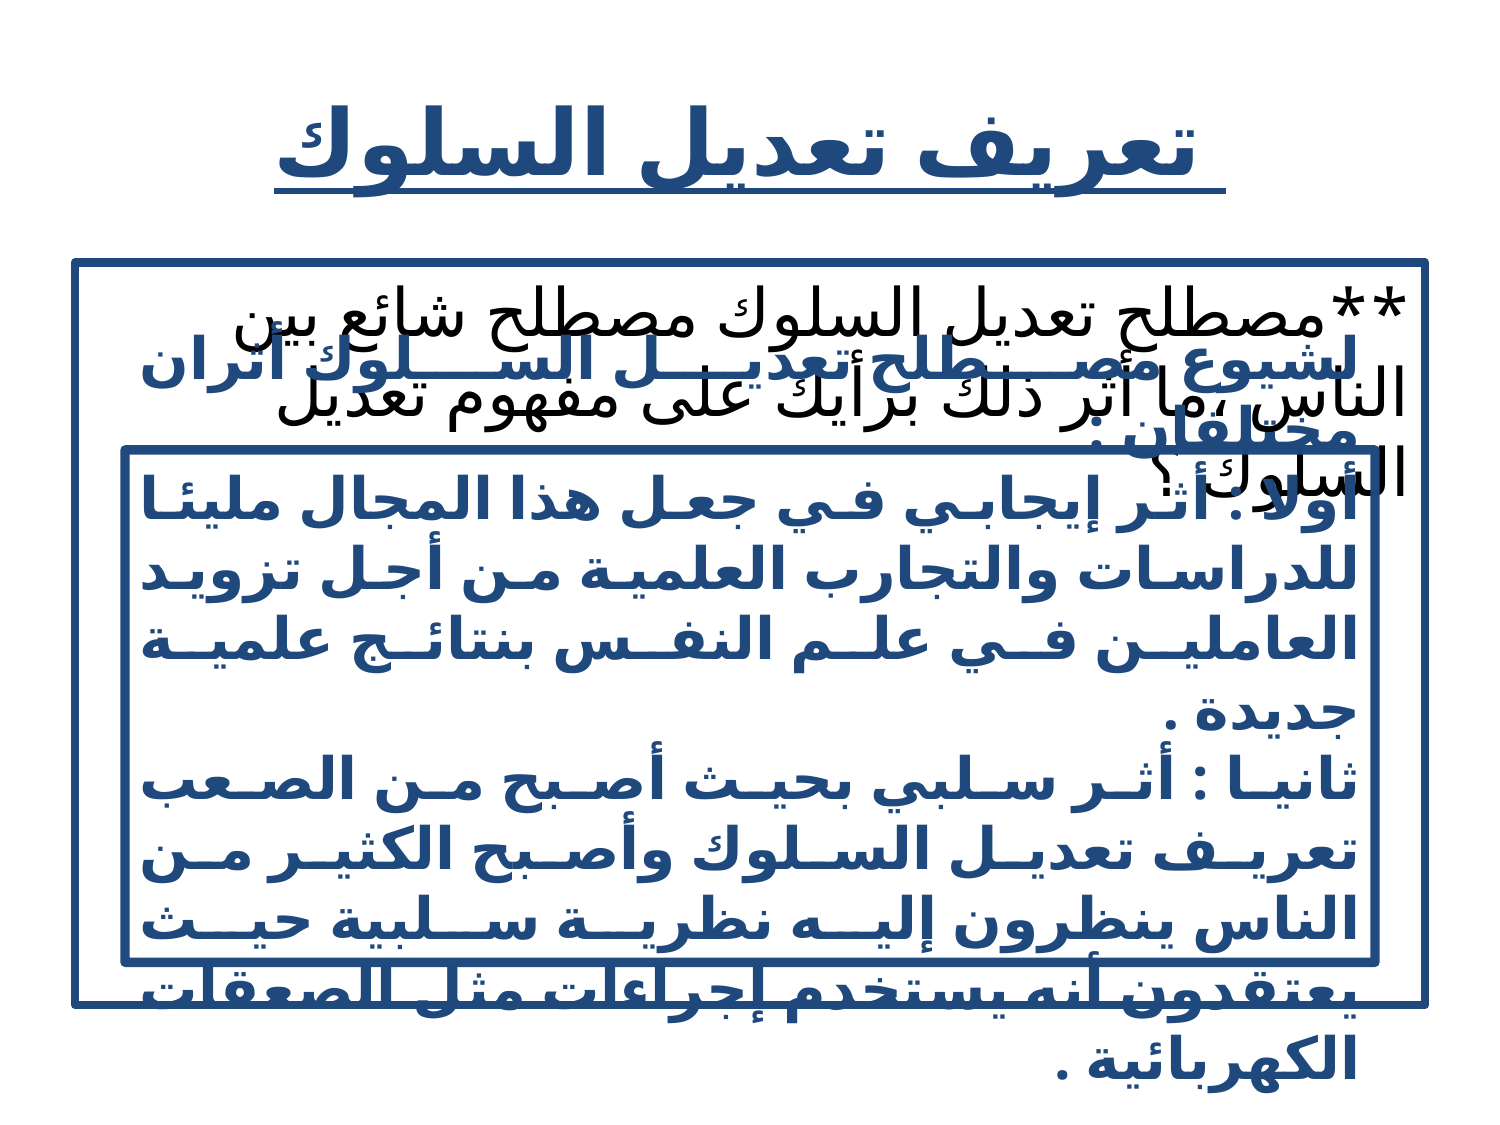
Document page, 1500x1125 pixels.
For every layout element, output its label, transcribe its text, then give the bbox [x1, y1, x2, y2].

list **مصطلح تعديل السلوك مصطلح شائع بين الناس ،ما أثر ذلك برأيك على مفهوم تعديل السلوك ؟ [75, 262, 1425, 1005]
text_box لشيوع مصطلح تعديل السلوك أثران مختلفان : أولا : أثر إيجابي في جعل هذا المجال مليئا للدراسات والتجارب العلمية من أجل تزويد العاملين في علم النفس بنتائج علمية جديدة . ثانيا : أثر سلبي بحيث أصبح من الصعب تعريف تعديل السلوك وأصبح الكثير من الناس ينظرون إليه نظرية سلبية حيث يعتقدون أنه يستخدم إجراءات مثل الصعقات الكهربائية . [123, 448, 1377, 964]
title تعريف تعديل السلوك [75, 45, 1425, 233]
